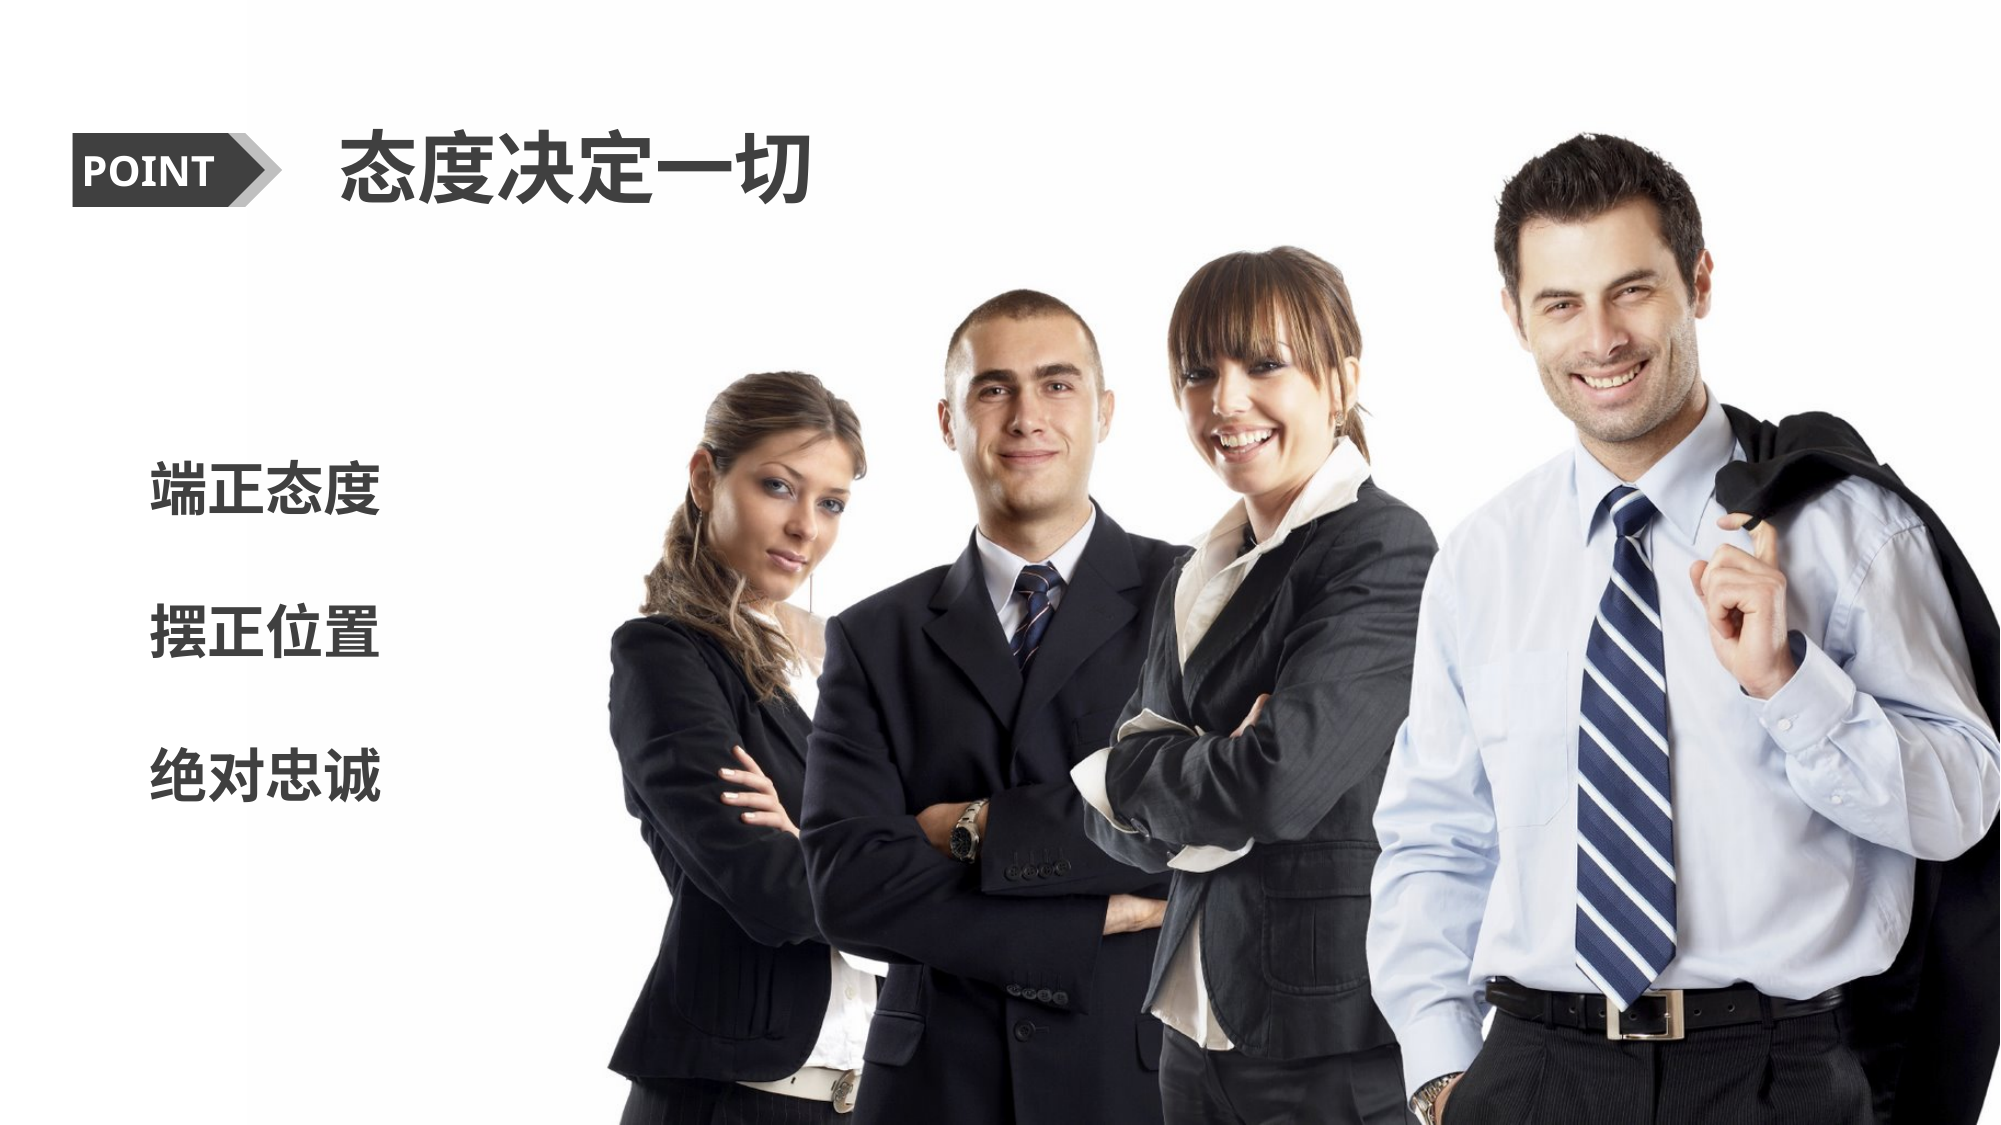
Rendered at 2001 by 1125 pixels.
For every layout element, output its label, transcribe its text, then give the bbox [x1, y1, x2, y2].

picture [247, 0, 2000, 1125]
text_box 端正态度 [134, 444, 241, 530]
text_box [72, 132, 283, 208]
text_box 摆正位置 [134, 587, 241, 673]
text_box 绝对忠诚 [134, 731, 241, 817]
